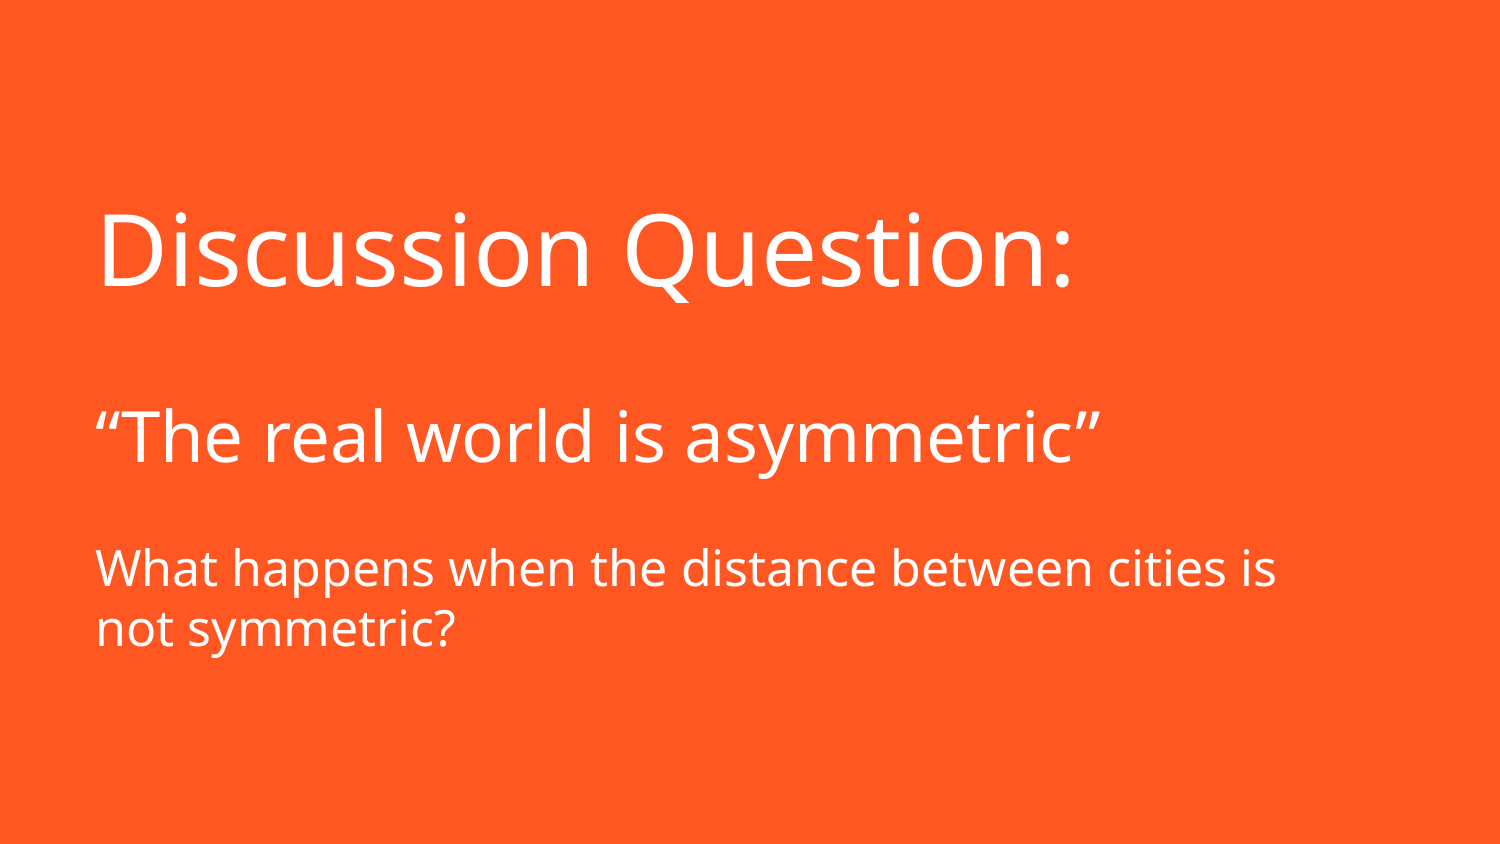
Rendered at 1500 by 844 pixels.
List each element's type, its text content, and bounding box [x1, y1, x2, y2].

title Discussion Question: “The real world is asymmetric” What happens when the distance between cities is not symmetric? [80, 86, 1335, 758]
